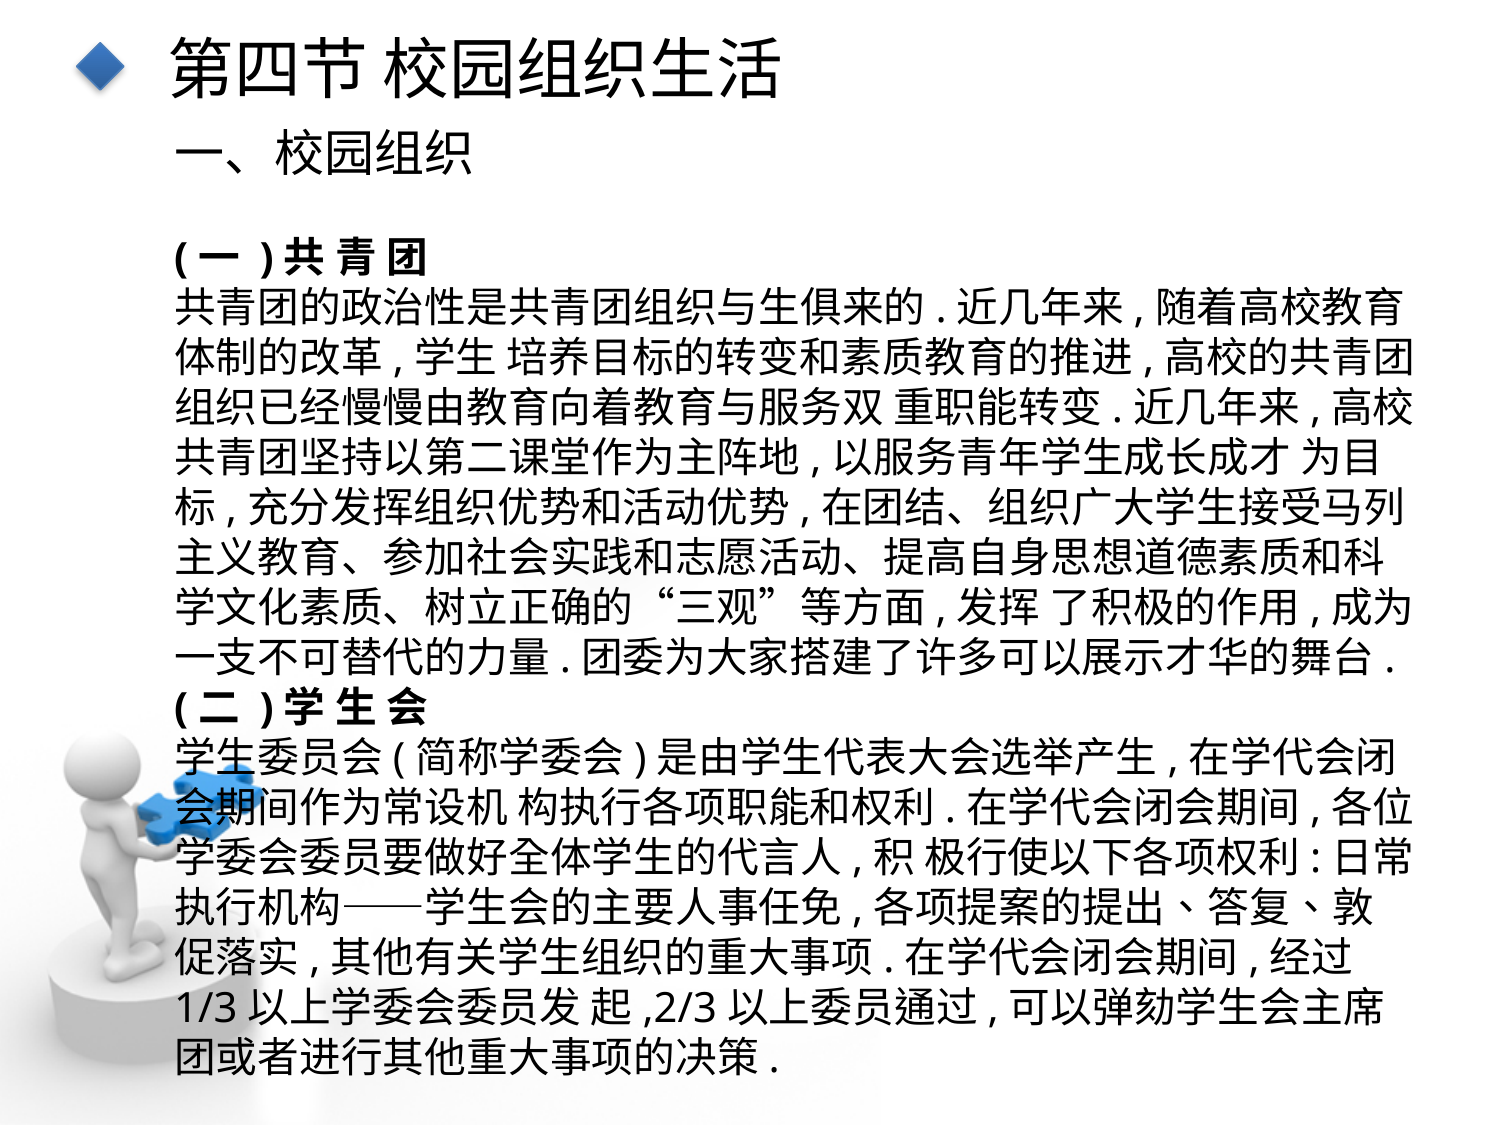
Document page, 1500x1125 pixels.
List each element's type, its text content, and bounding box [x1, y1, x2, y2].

text_box 一、校园组织 (一 )共 青 团 共青团的政治性是共青团组织与生俱来的.近几年来,随着高校教育体制的改革,学生 培养目标的转变和素质教育的推进,高校的共青团组织已经慢慢由教育向着教育与服务双 重职能转变.近几年来,高校共青团坚持以第二课堂作为主阵地,以服务青年学生成长成才 为目标,充分发挥组织优势和活动优势,在团结、组织广大学生接受马列主义教育、参加社会实践和志愿活动、提高自身思想道德素质和科学文化素质、树立正确的“三观”等方面,发挥 了积极的作用,成为一支不可替代的力量.团委为大家搭建了许多可以展示才华的舞台. (二 )学 生 会 学生委员会(简称学委会)是由学生代表大会选举产生,在学代会闭会期间作为常设机 构执行各项职能和权利.在学代会闭会期间,各位学委会委员要做好全体学生的代言人,积 极行使以下各项权利:日常执行机构——学生会的主要人事任免,各项提案的提出、答复、敦 促落实,其他有关学生组织的重大事项.在学代会闭会期间,经过1/3以上学委会委员发 起,2/3以上委员通过,可以弹劾学生会主席团或者进行其他重大事项的决策. [159, 113, 1435, 1089]
picture [0, 0, 1500, 1125]
text_box [76, 42, 125, 91]
text_box 第四节 校园组织生活 [152, 19, 799, 114]
